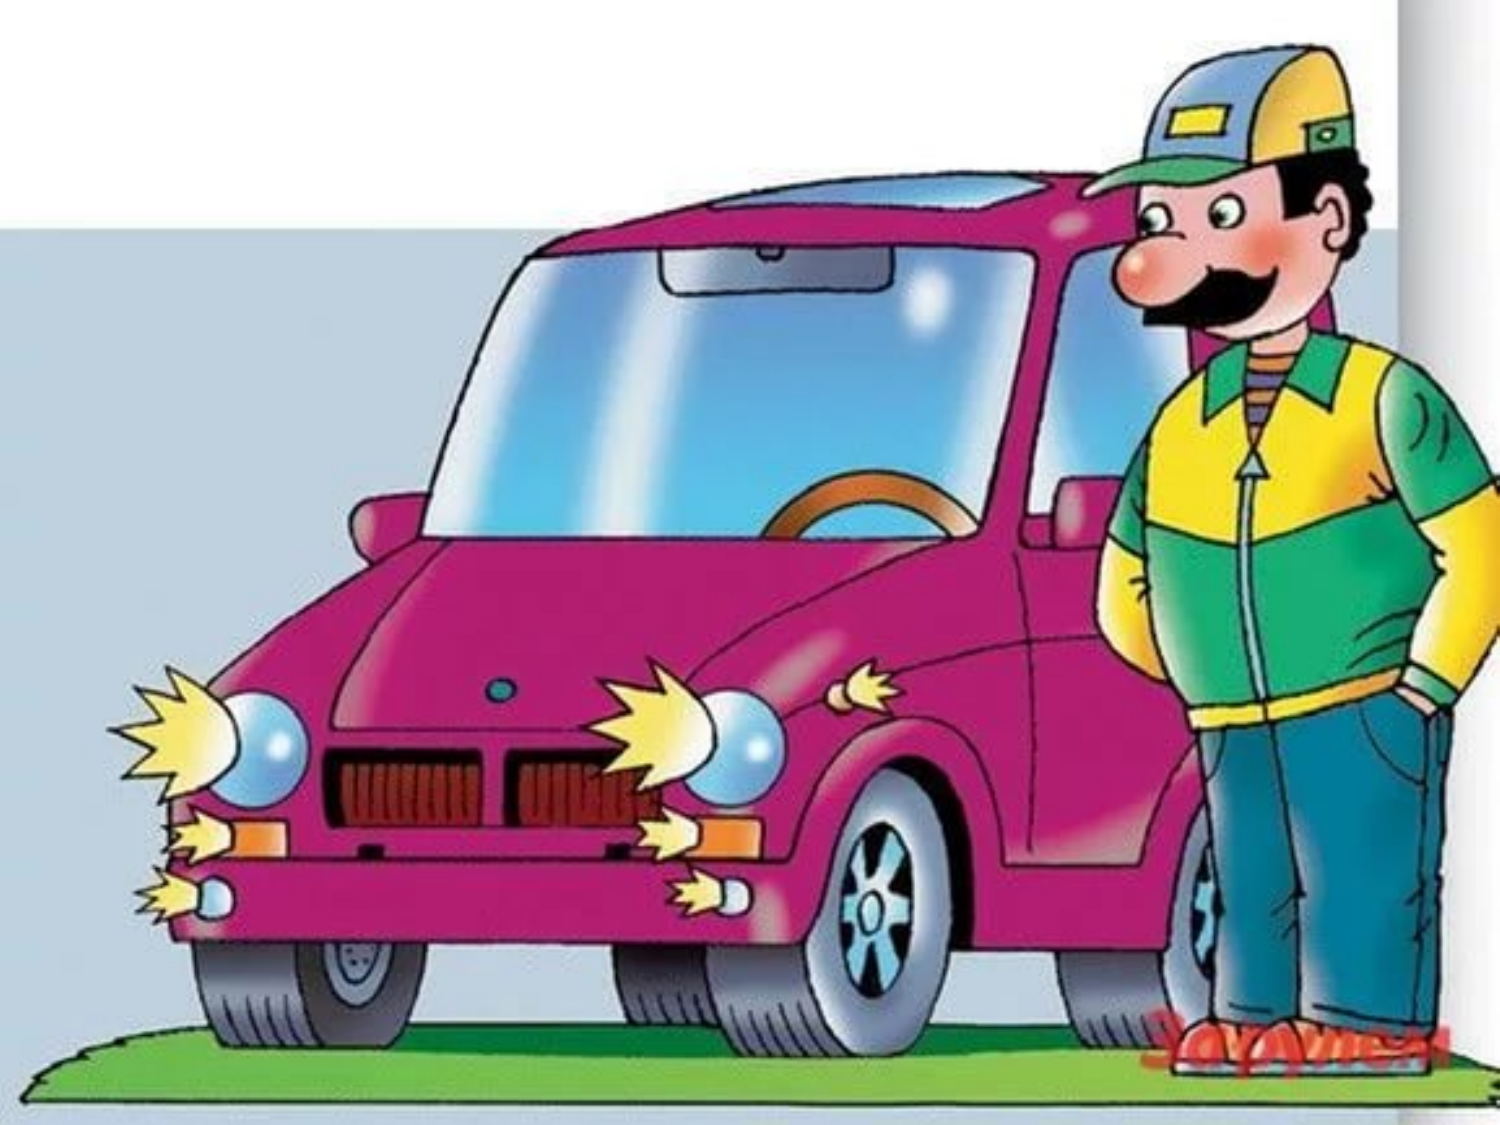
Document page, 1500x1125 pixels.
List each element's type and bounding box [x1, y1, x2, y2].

list [0, 0, 1500, 1125]
